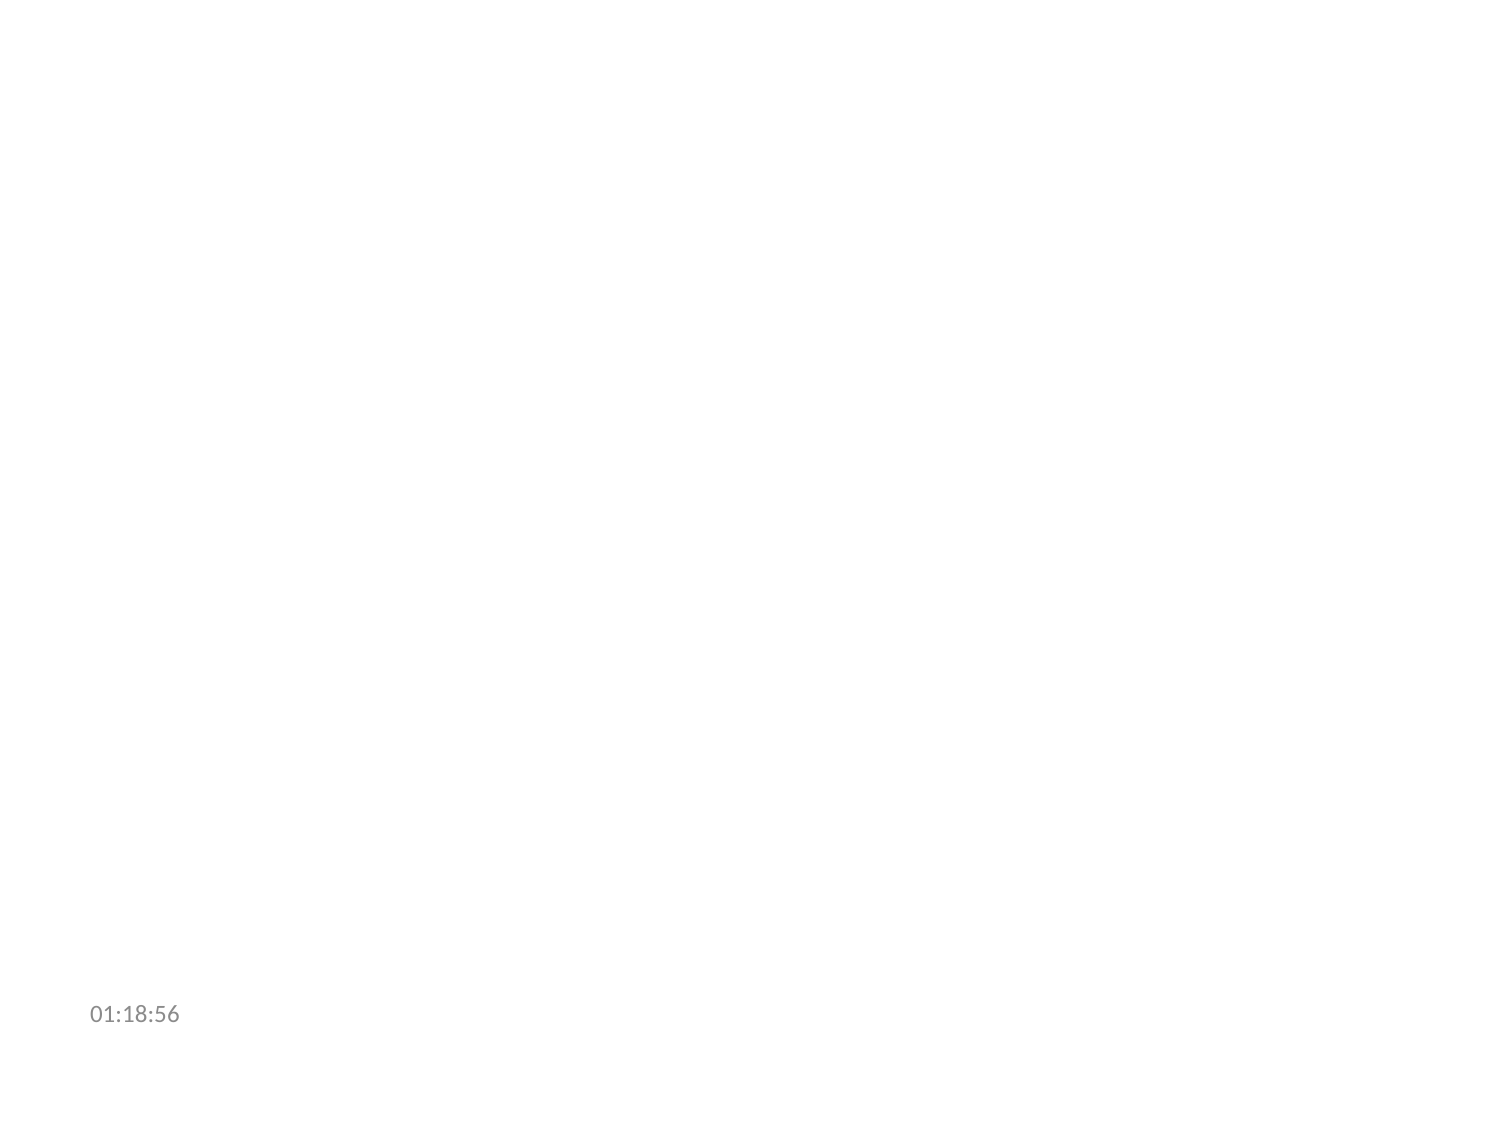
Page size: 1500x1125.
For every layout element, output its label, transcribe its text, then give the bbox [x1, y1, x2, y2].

text_box 15:35:09 [75, 982, 425, 1043]
